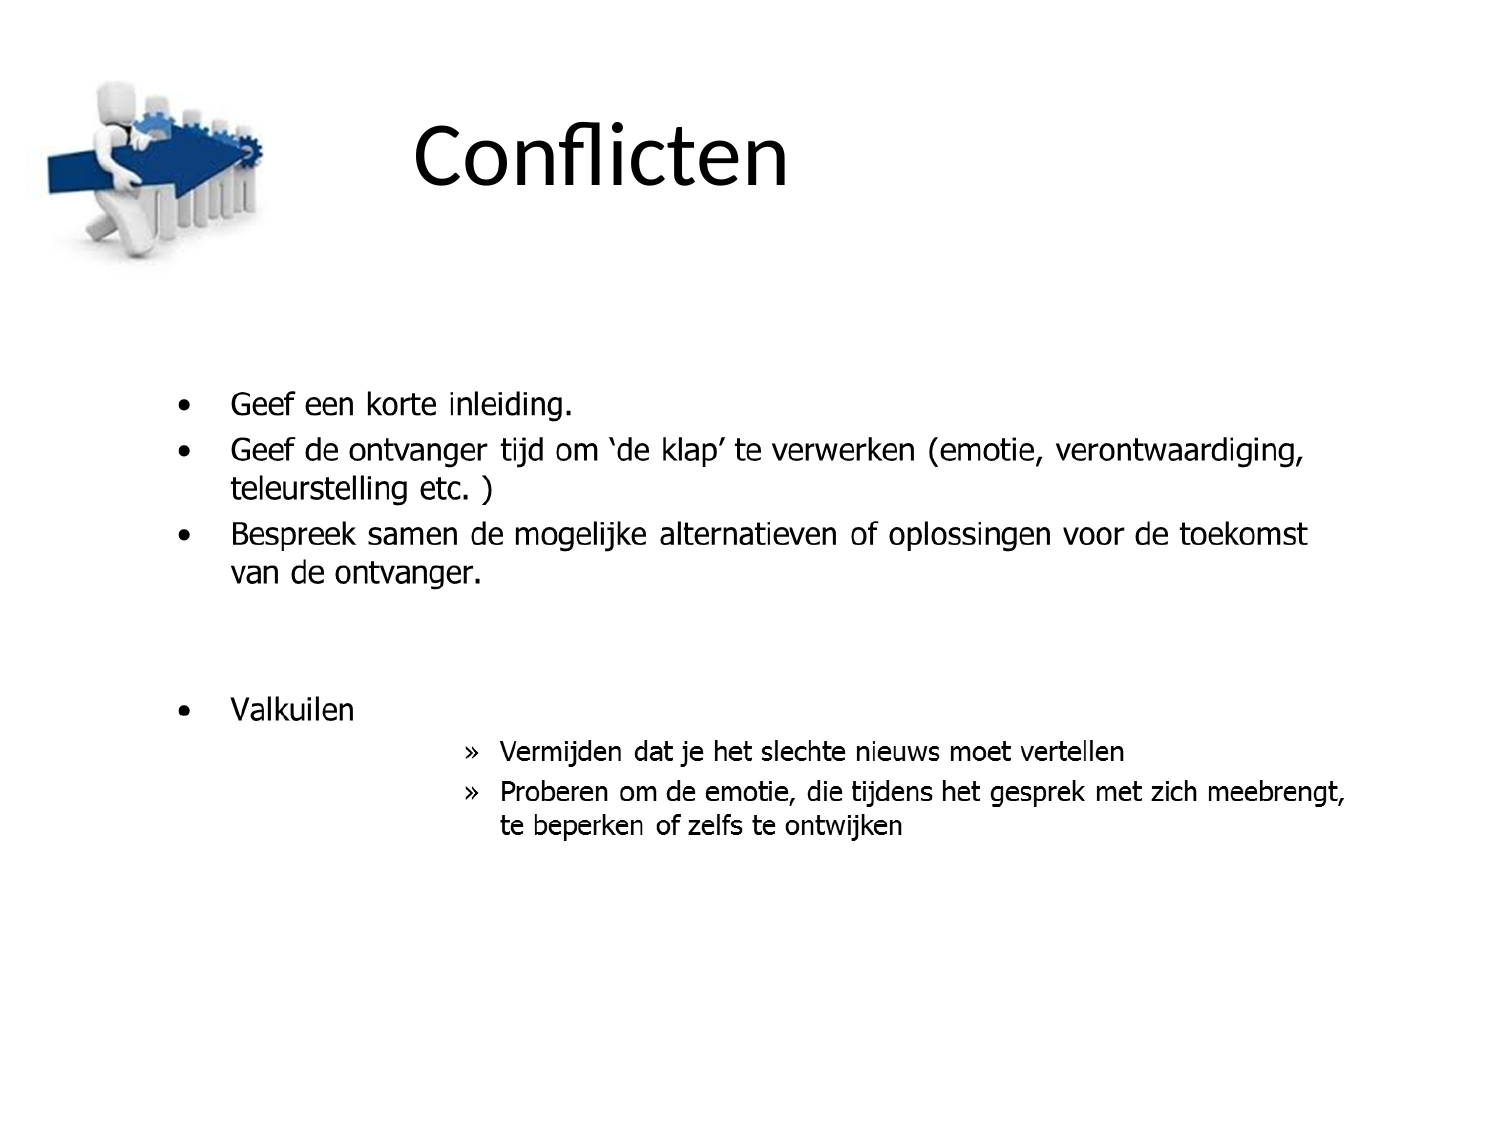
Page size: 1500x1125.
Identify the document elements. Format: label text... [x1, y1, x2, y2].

title Conflicten [289, 54, 916, 244]
picture [0, 67, 310, 282]
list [157, 373, 1380, 929]
